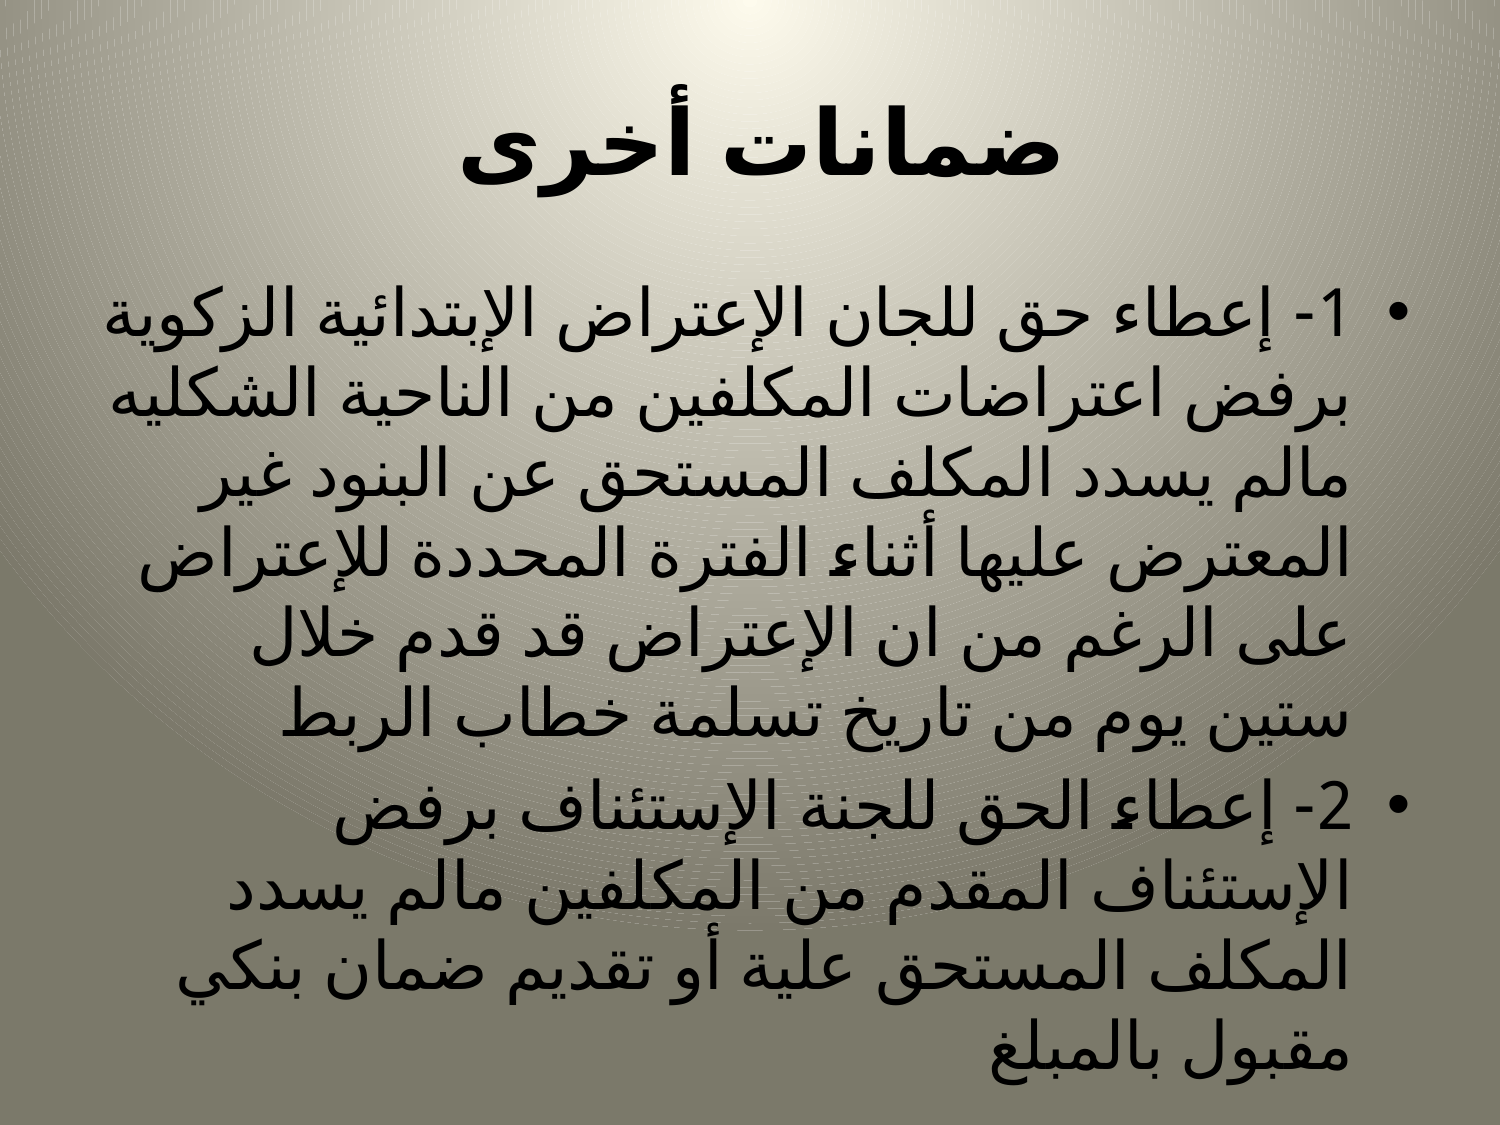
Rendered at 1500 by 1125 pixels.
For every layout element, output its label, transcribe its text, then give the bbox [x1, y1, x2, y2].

list 1- إعطاء حق للجان الإعتراض الإبتدائية الزكوية برفض اعتراضات المكلفين من الناحية الشكليه مالم يسدد المكلف المستحق عن البنود غير المعترض عليها أثناء الفترة المحددة للإعتراض على الرغم من ان الإعتراض قد قدم خلال ستين يوم من تاريخ تسلمة خطاب الربط 2- إعطاء الحق للجنة الإستئناف برفض الإستئناف المقدم من المكلفين مالم يسدد المكلف المستحق علية أو تقديم ضمان بنكي مقبول بالمبلغ [75, 262, 1425, 1005]
title ضمانات أخرى [75, 45, 1425, 233]
